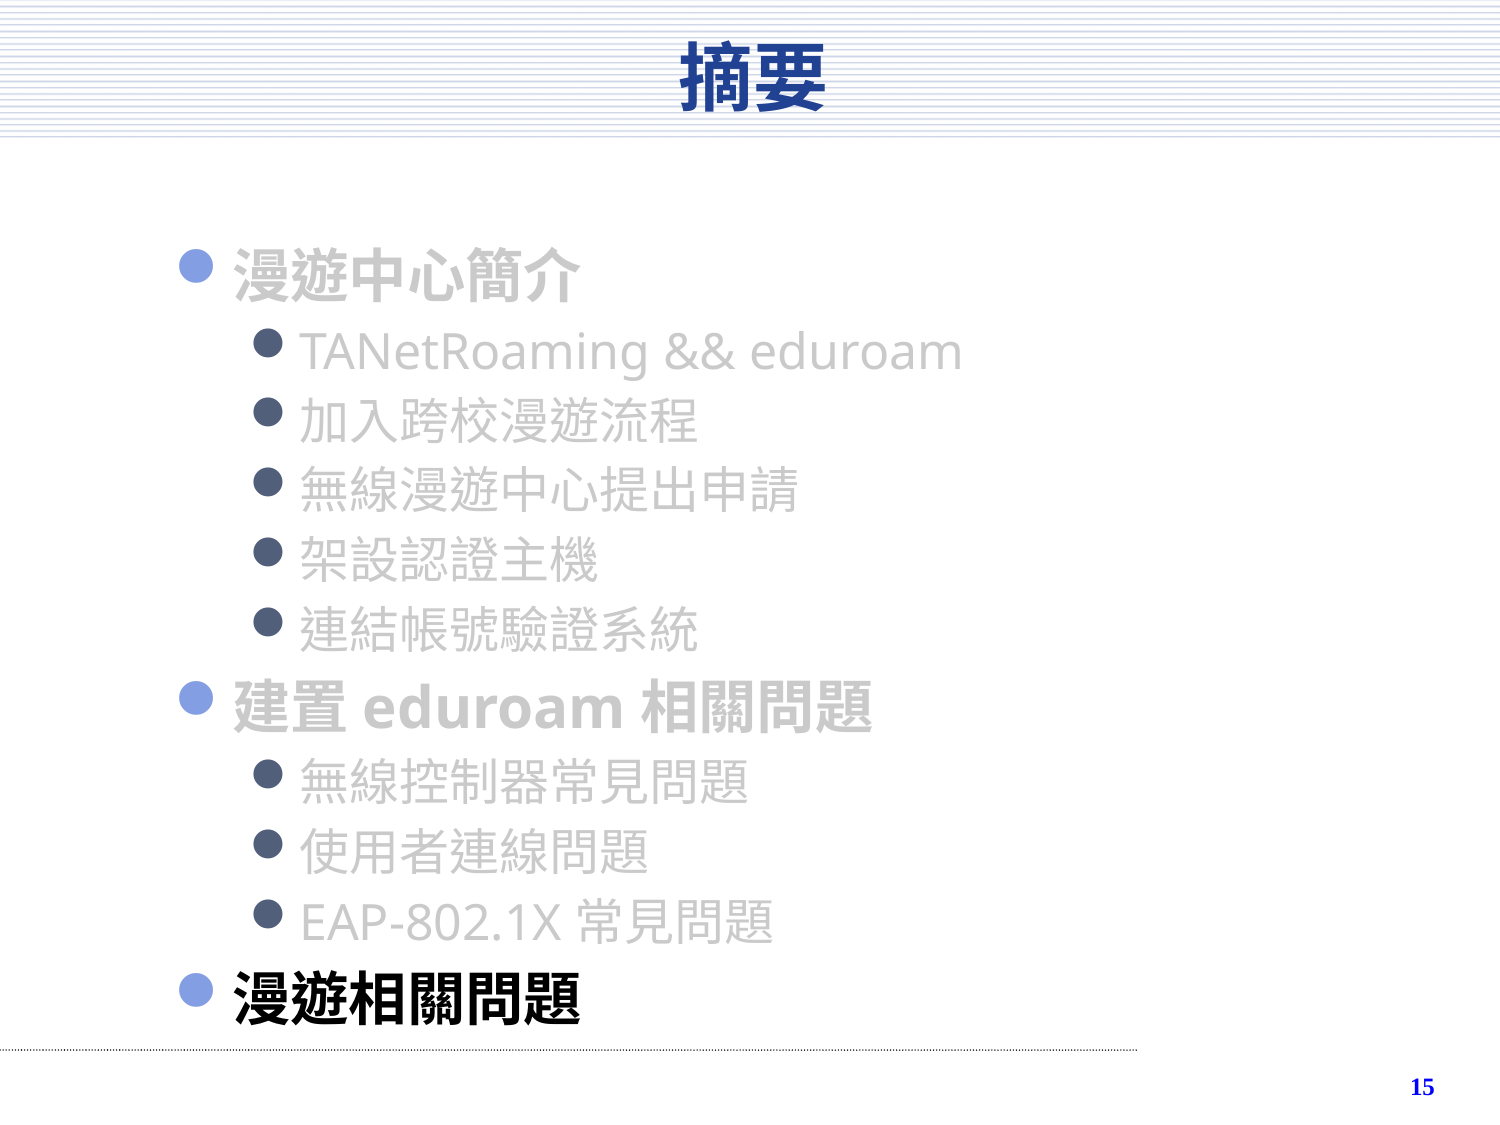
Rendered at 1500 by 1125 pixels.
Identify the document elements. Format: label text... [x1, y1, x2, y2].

list 漫遊中心簡介 TANetRoaming && eduroam 加入跨校漫遊流程 無線漫遊中心提出申請 架設認證主機 連結帳號驗證系統 建置eduroam相關問題 無線控制器常見問題 使用者連線問題 EAP-802.1X常見問題 漫遊相關問題 [159, 231, 1500, 1125]
title 摘要 [74, 37, 1433, 114]
slide_number 14 [1099, 1062, 1451, 1103]
